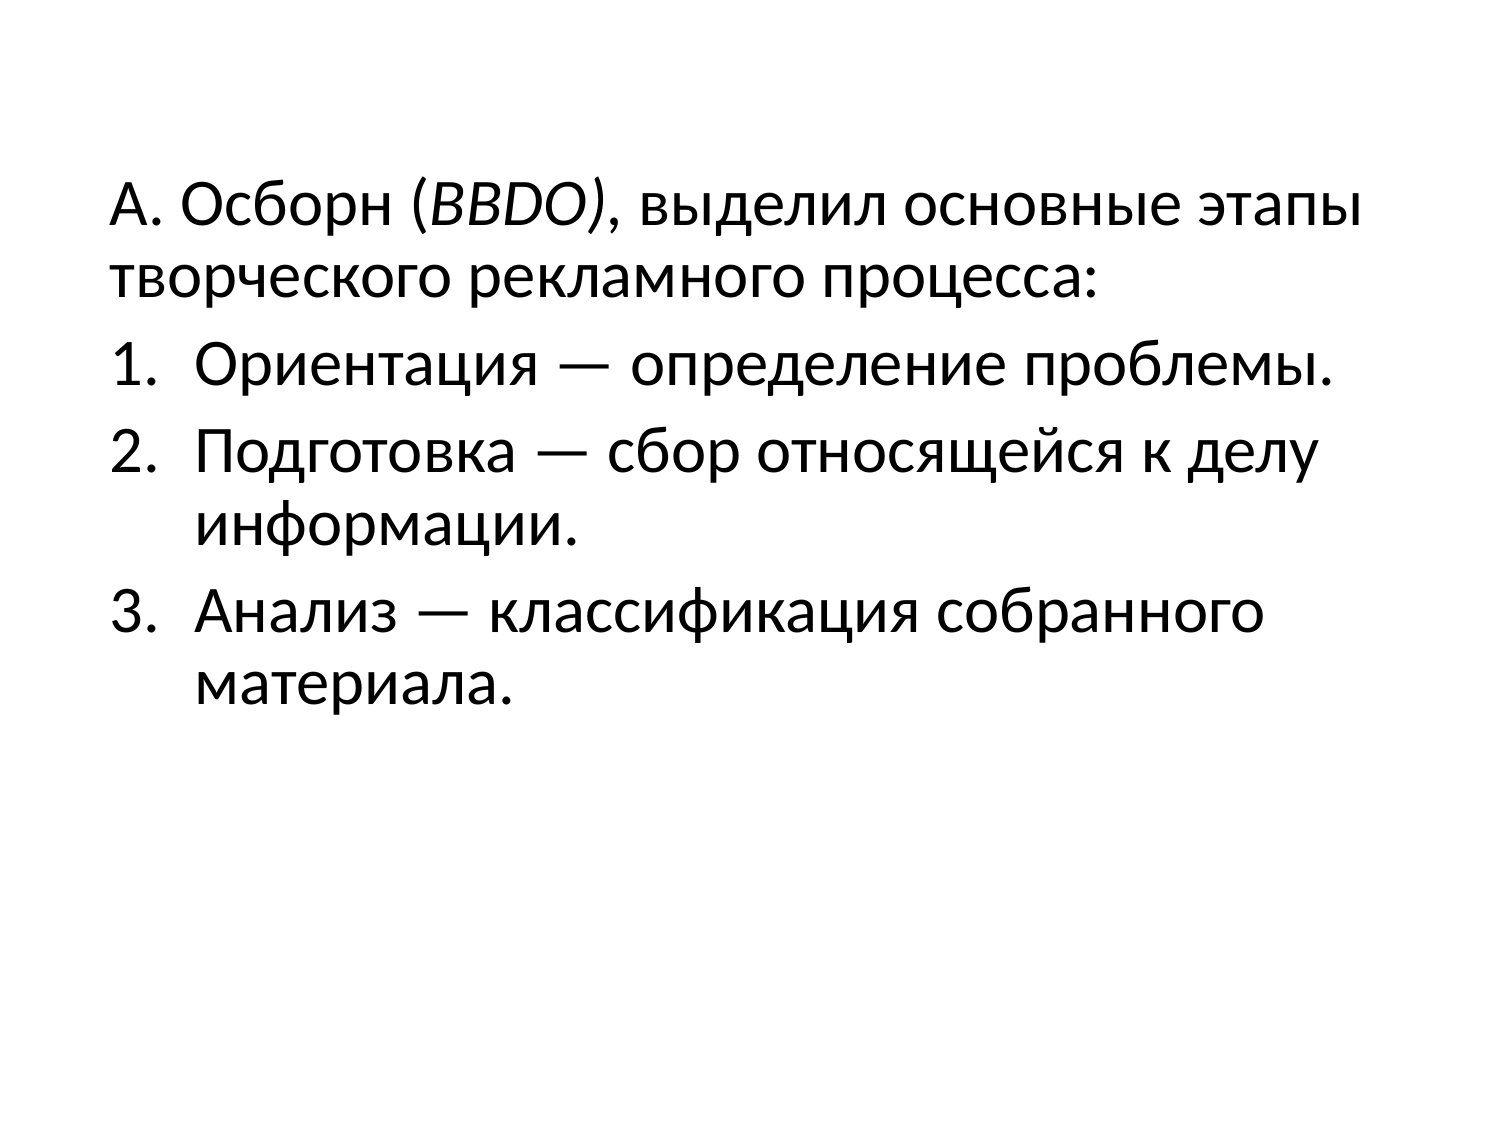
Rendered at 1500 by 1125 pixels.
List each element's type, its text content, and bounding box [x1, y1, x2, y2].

list А. Осборн (BBDO), выделил основные этапы творческого рекламного процесса: Ориентация — определение проблемы. Подготовка — сбор относящейся к делу информации. Анализ — классификация собранного материала. [76, 160, 1425, 1079]
